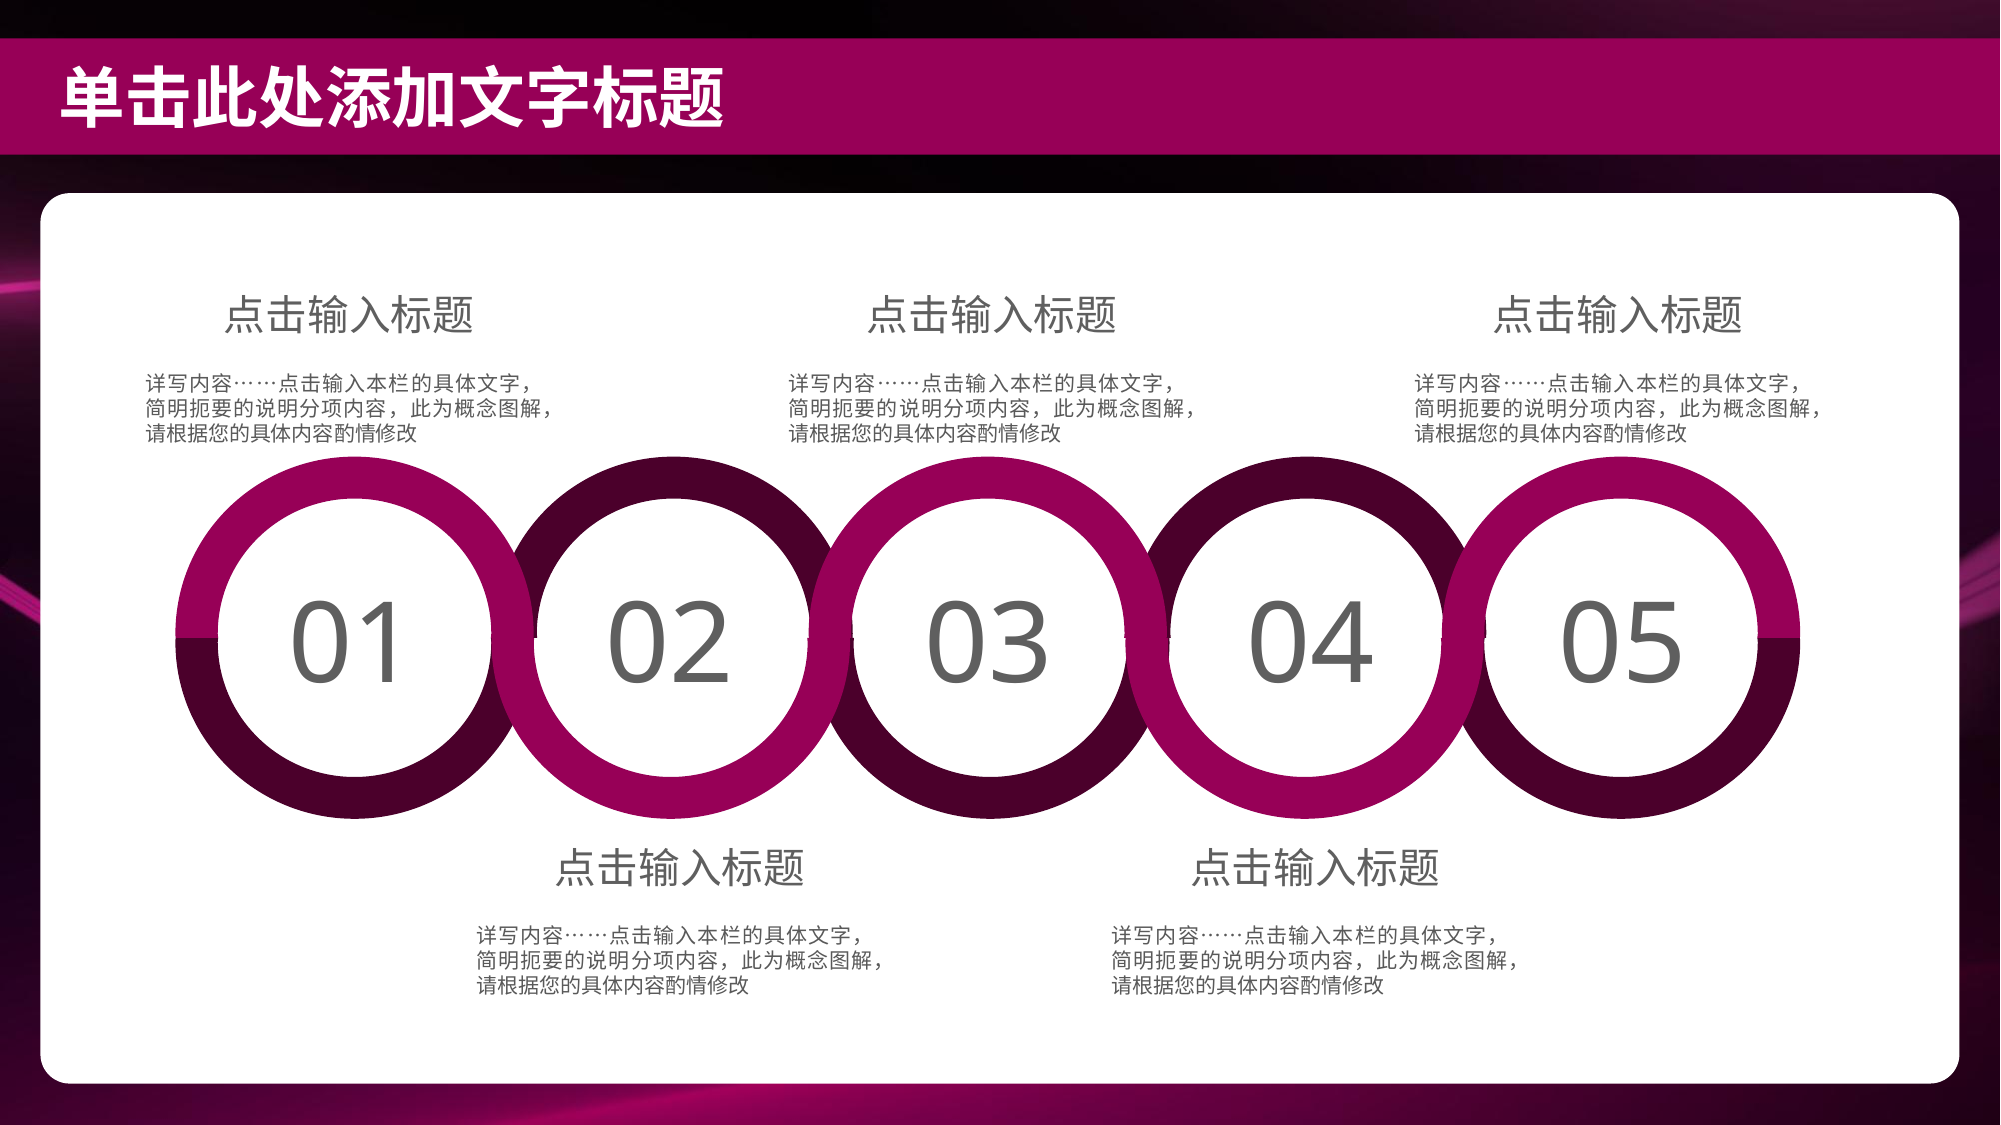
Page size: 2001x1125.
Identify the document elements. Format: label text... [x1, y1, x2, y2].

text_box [1089, 834, 1542, 1032]
picture [0, 0, 2000, 38]
text_box [1441, 479, 1801, 638]
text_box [122, 281, 576, 479]
text_box 02 [589, 563, 751, 713]
text_box [1463, 638, 1801, 819]
picture [0, 155, 2000, 1125]
text_box [808, 479, 1167, 638]
text_box [175, 479, 534, 638]
text_box [1148, 456, 1464, 638]
text_box [175, 638, 512, 819]
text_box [453, 834, 907, 1032]
text_box 03 [908, 563, 1070, 713]
text_box 04 [1230, 563, 1392, 713]
text_box [514, 456, 831, 638]
text_box [491, 637, 851, 819]
text_box [831, 637, 1147, 819]
text_box 05 [1541, 563, 1704, 713]
text_box 01 [272, 563, 434, 713]
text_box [1391, 281, 1845, 479]
text_box [1125, 637, 1484, 819]
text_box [766, 281, 1219, 479]
